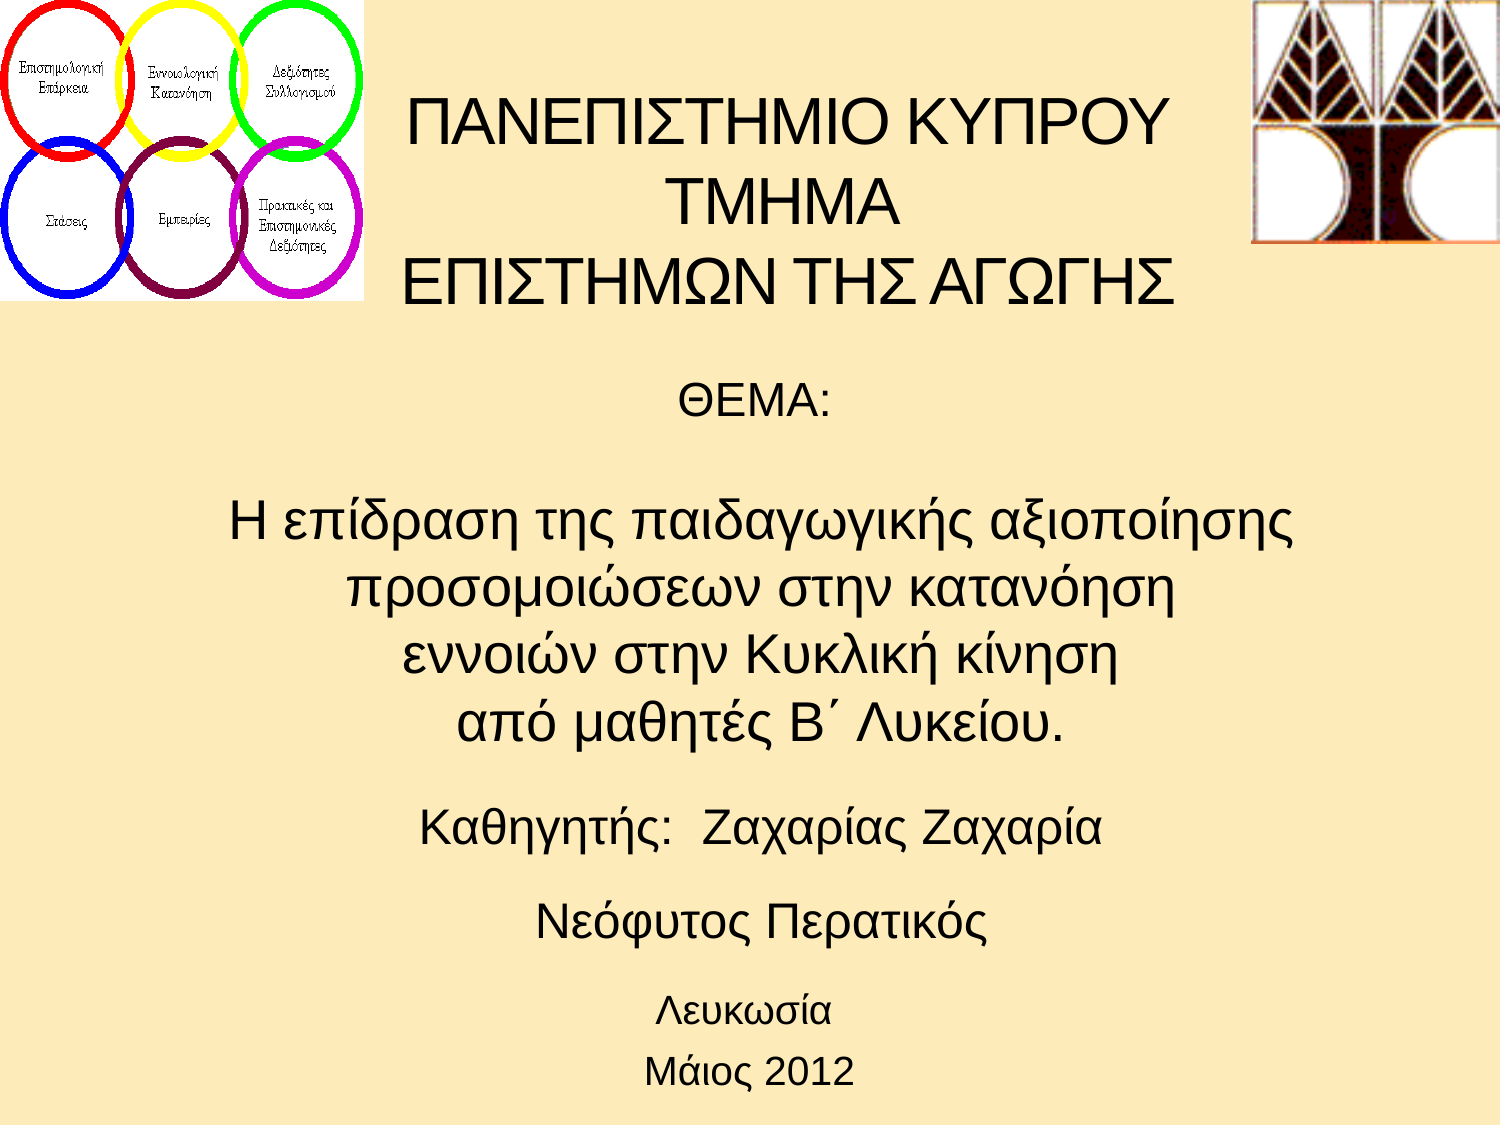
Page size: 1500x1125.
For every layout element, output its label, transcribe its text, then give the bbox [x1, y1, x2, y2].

picture [1251, 0, 1500, 244]
text_box Καθηγητής: Ζαχαρίας Ζαχαρία [123, 786, 1399, 882]
text_box ΘΕΜΑ: Η επίδραση της παιδαγωγικής αξιοποίησης προσομοιώσεων στην κατανόηση εννοιών στην Κυκλική κίνηση από μαθητές Β΄ Λυκείου. [123, 361, 1399, 762]
text_box Λευκωσία Μάιος 2012 [112, 975, 1388, 1102]
picture [0, 0, 364, 301]
text_box Νεόφυτος Περατικός [123, 882, 1399, 976]
text_box ΠΑΝΕΠΙΣΤΗΜΙΟ ΚΥΠΡΟΥ ΤΜΗΜΑ ΕΠΙΣΤΗΜΩΝ ΤΗΣ ΑΓΩΓΗΣ [375, 70, 1203, 317]
